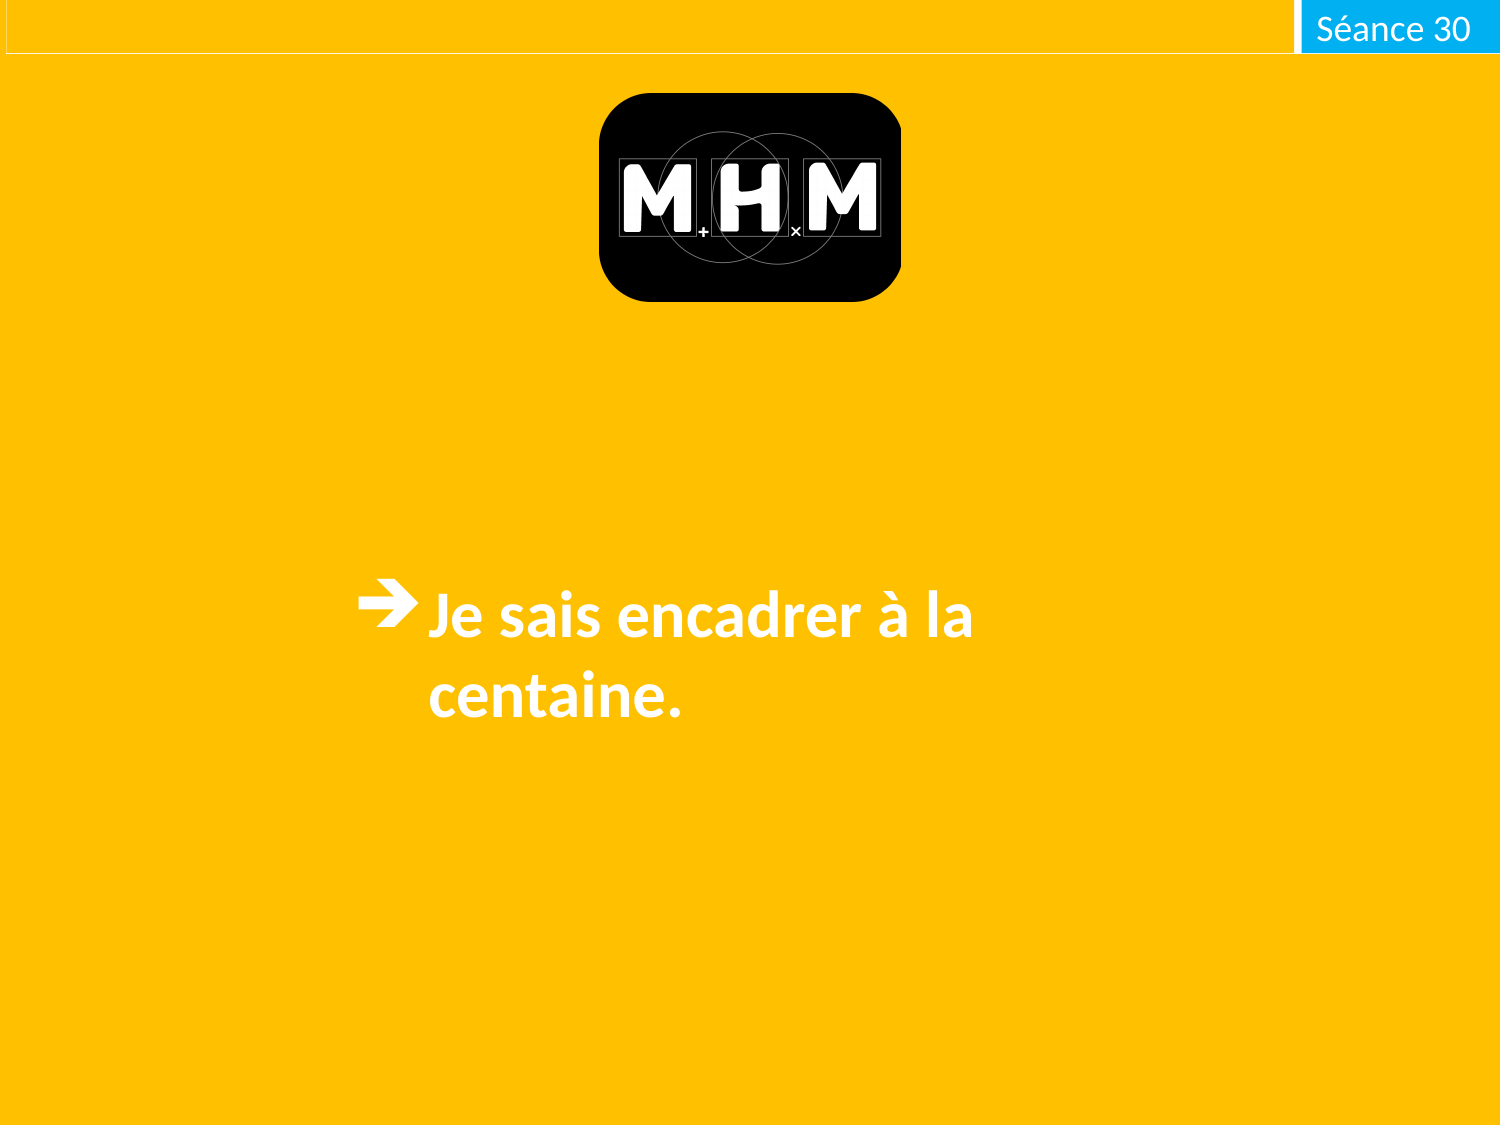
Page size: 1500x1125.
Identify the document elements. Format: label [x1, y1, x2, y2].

text_box [0, 54, 1500, 1125]
